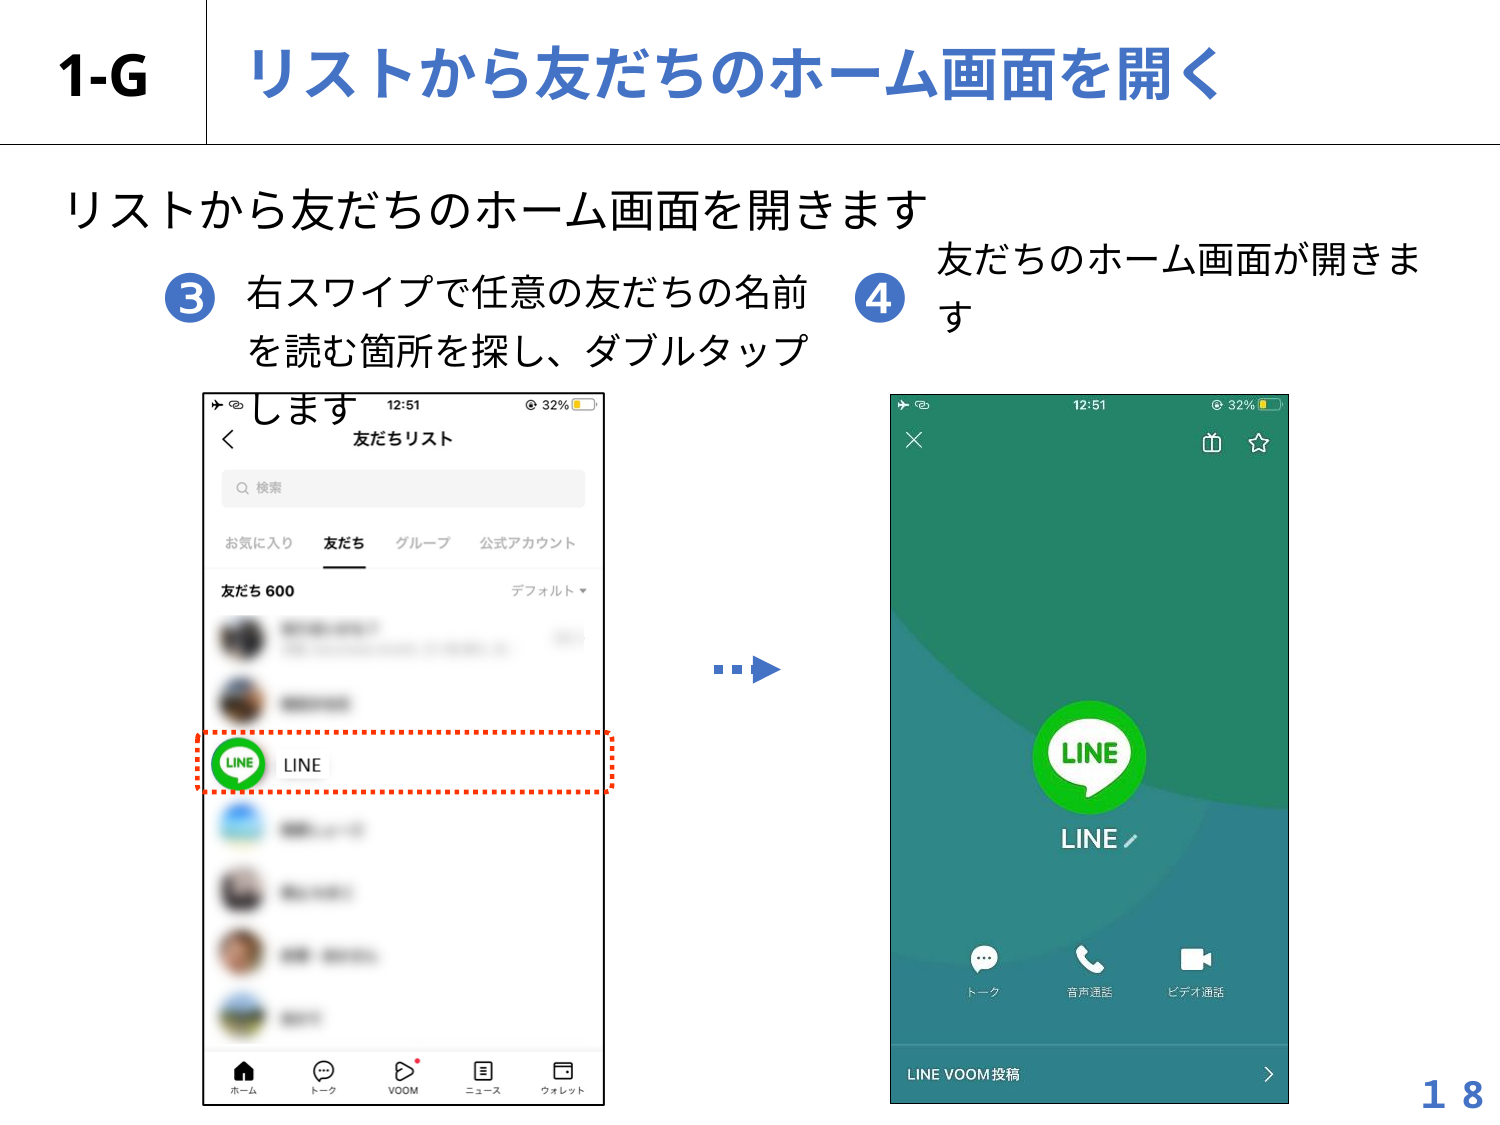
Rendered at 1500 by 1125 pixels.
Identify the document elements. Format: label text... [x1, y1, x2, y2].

text_box ❹ [859, 274, 921, 343]
text_box １8 [1399, 1063, 1500, 1123]
text_box リストから友だちのホーム画面を開きます [46, 180, 1422, 274]
text_box 友だちのホーム画面が開きます [921, 214, 1472, 347]
picture [202, 392, 605, 1106]
text_box ❸ [145, 274, 223, 343]
text_box [196, 732, 202, 793]
text_box 右スワイプで任意の友だちの名前を読む箇所を探し、ダブルタップします [231, 248, 859, 439]
text_box [605, 731, 614, 793]
text_box 1-G [0, 0, 207, 147]
title リストから友だちのホーム画面を開く [228, 36, 1472, 116]
picture [890, 394, 1289, 1104]
